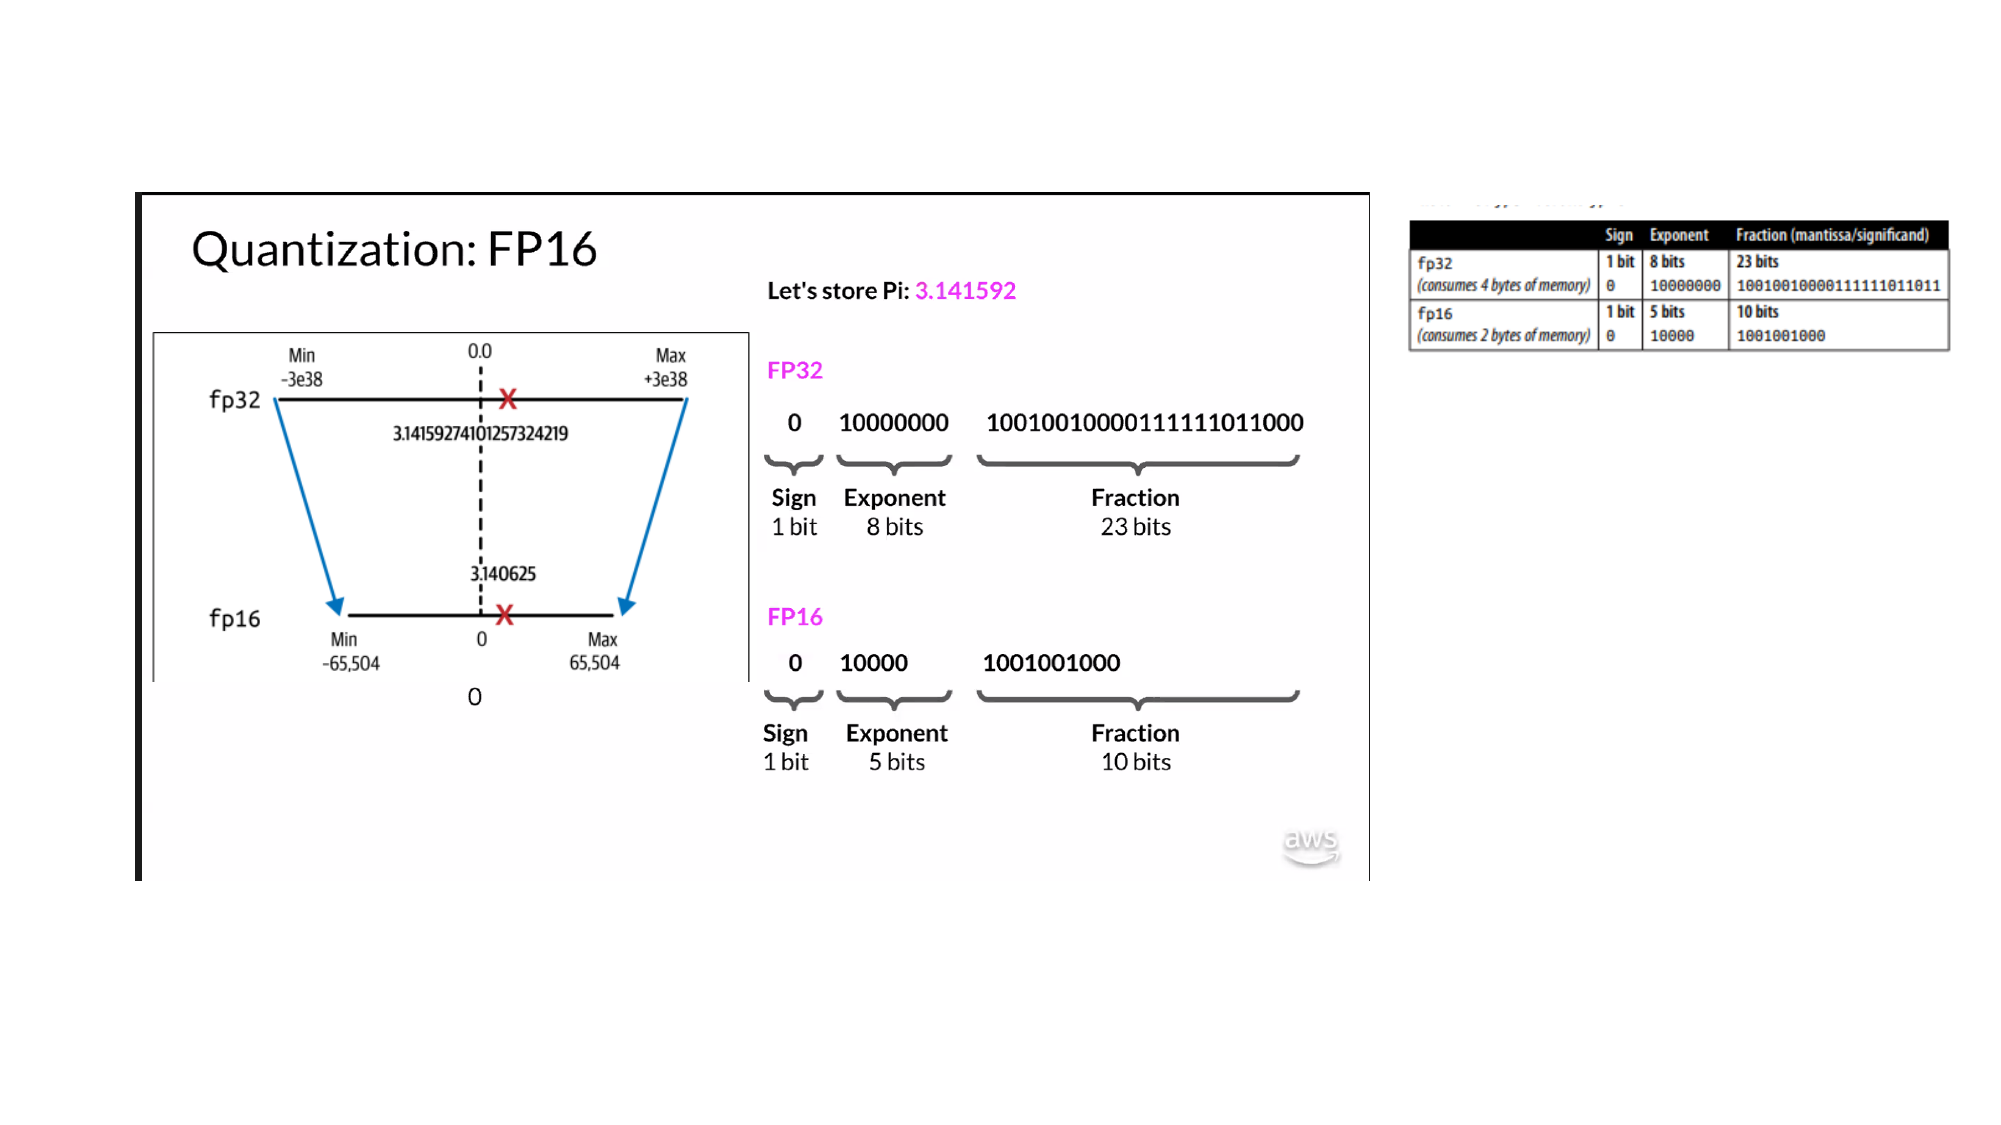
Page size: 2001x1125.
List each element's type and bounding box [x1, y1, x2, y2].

picture [152, 332, 757, 682]
picture [1396, 205, 1971, 368]
list [135, 192, 1370, 881]
